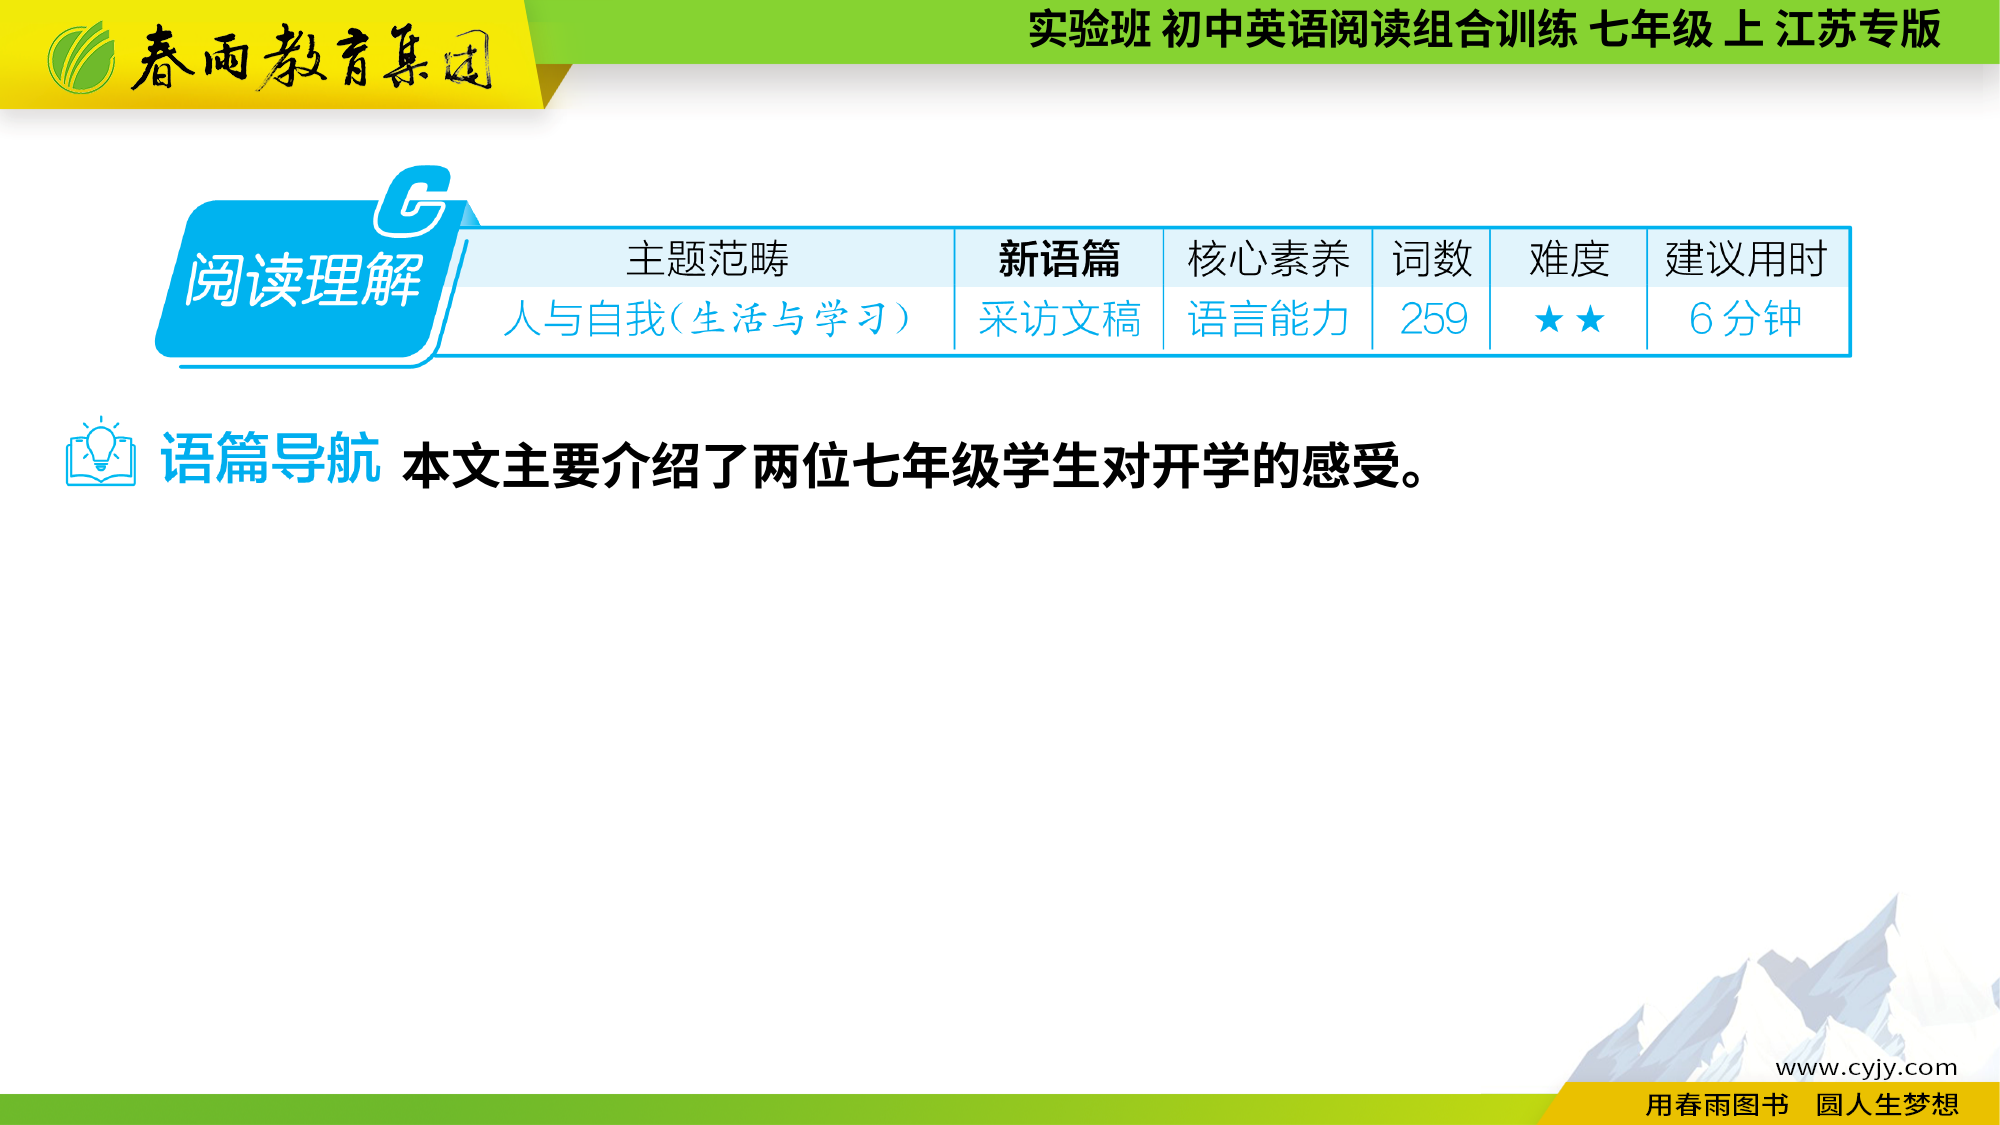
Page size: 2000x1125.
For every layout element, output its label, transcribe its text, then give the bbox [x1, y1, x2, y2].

list 本文主要介绍了两位七年级学生对开学的感受。 [59, 397, 1944, 492]
picture [0, 0, 2000, 1125]
